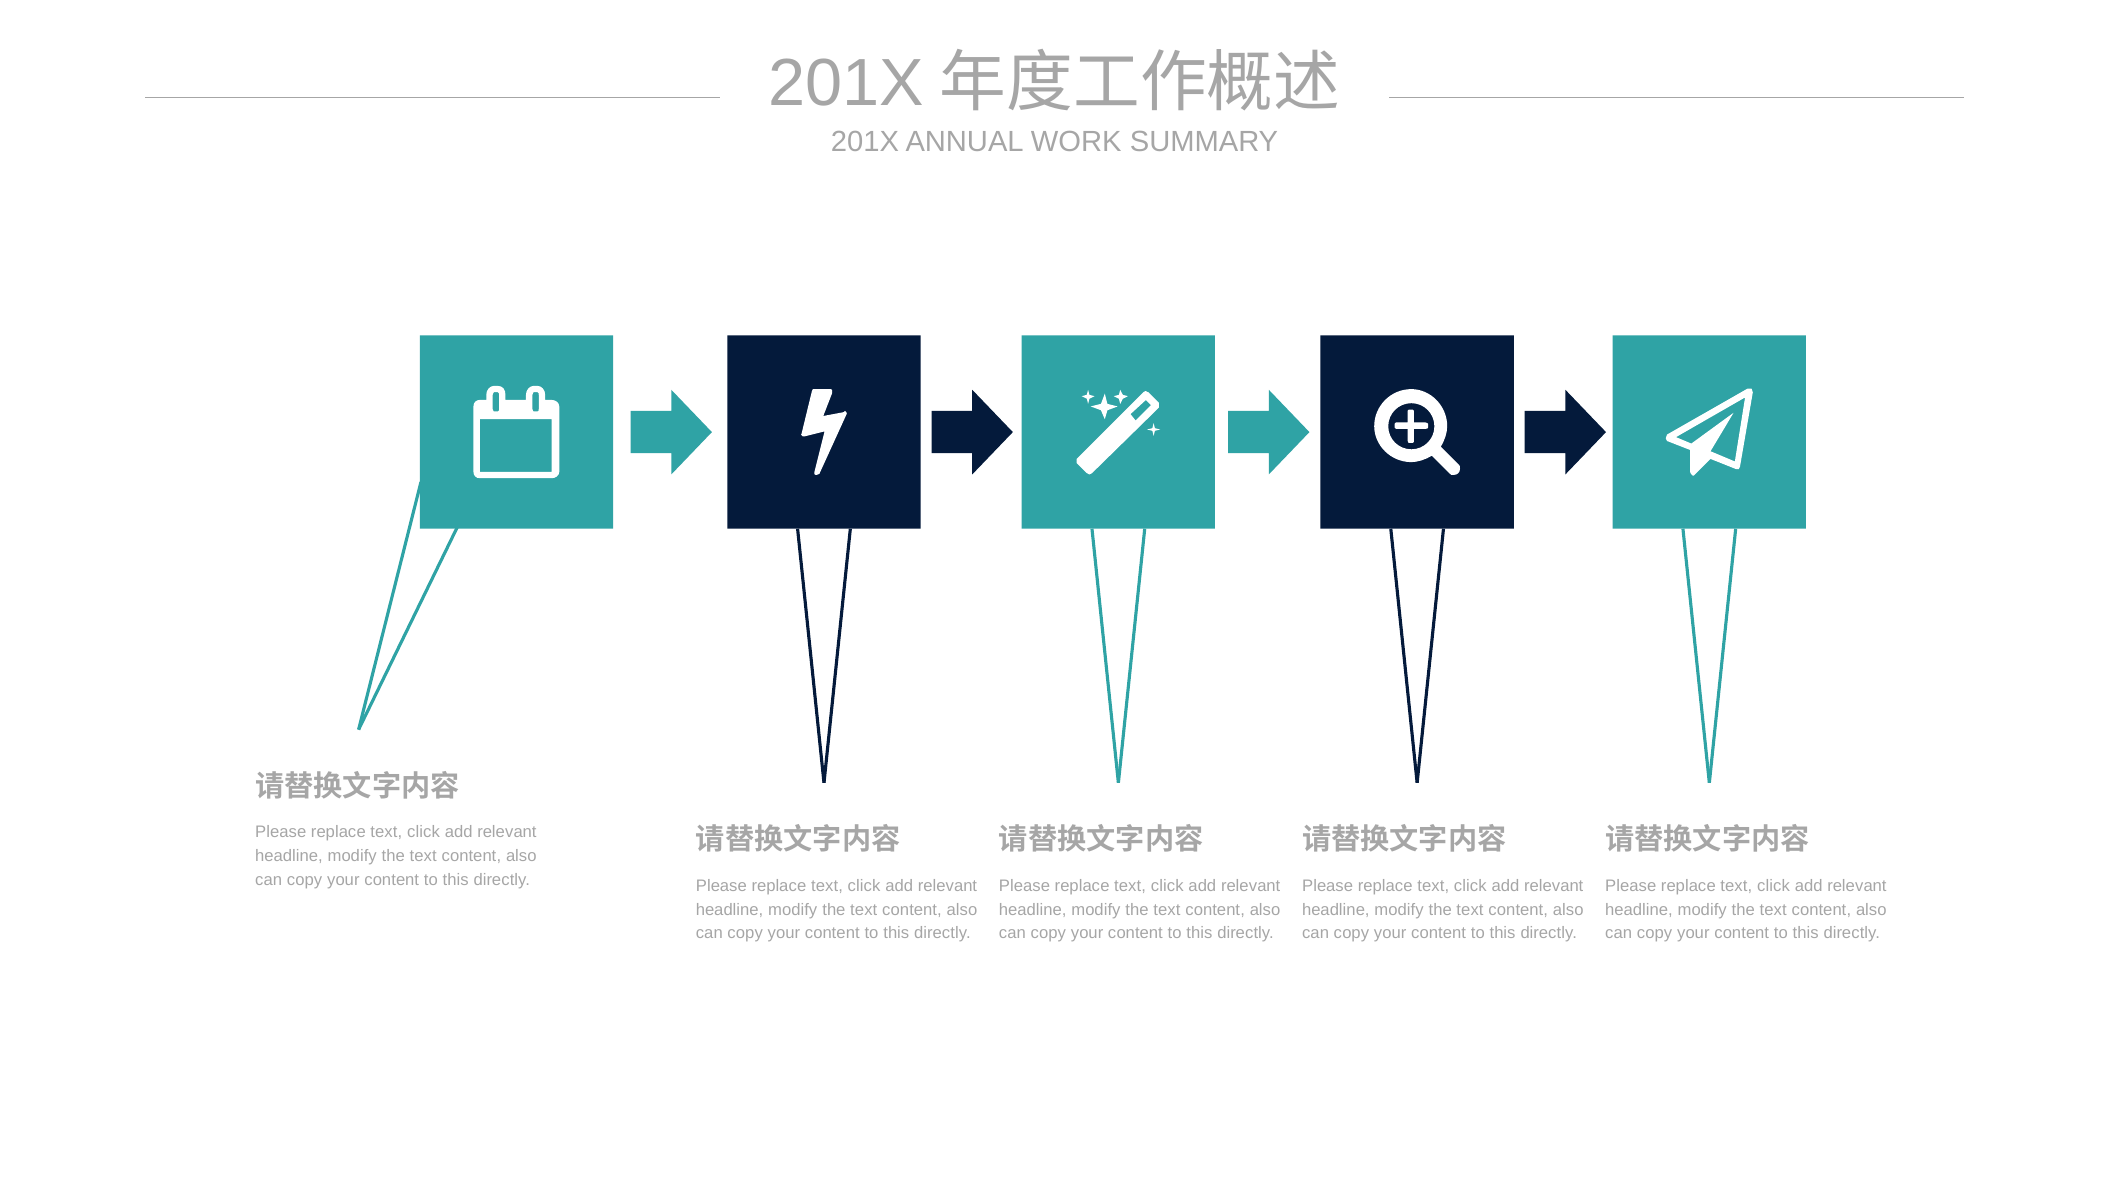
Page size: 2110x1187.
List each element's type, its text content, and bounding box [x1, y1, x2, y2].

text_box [1612, 335, 1806, 529]
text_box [375, 483, 429, 738]
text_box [797, 529, 851, 783]
text_box Please replace text, click add relevant headline, modify the text content, also can copy your content to this directly. [1302, 870, 1590, 943]
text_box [727, 335, 921, 529]
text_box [1320, 335, 1514, 529]
text_box 请替换文字内容 [695, 806, 915, 862]
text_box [1390, 529, 1444, 783]
text_box 请替换文字内容 [1302, 806, 1521, 862]
text_box 201X年度工作概述 [730, 38, 1379, 96]
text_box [1021, 335, 1215, 529]
text_box 请替换文字内容 [998, 806, 1218, 862]
text_box 201X ANNUAL WORK SUMMARY [824, 122, 1285, 158]
text_box [1523, 387, 1608, 478]
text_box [1682, 529, 1736, 783]
text_box [629, 387, 714, 478]
text_box 201X年度工作概述 [730, 98, 1379, 119]
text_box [419, 335, 614, 529]
text_box Please replace text, click add relevant headline, modify the text content, also can copy your content to this directly. [998, 870, 1287, 943]
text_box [1092, 529, 1145, 783]
text_box [930, 387, 1015, 478]
text_box [1227, 387, 1311, 478]
text_box Please replace text, click add relevant headline, modify the text content, also can copy your content to this directly. [1605, 870, 1894, 943]
text_box Please replace text, click add relevant headline, modify the text content, also can copy your content to this directly. [695, 870, 984, 943]
text_box 请替换文字内容 [255, 753, 474, 809]
text_box Please replace text, click add relevant headline, modify the text content, also can copy your content to this directly. [255, 817, 544, 890]
text_box 请替换文字内容 [1605, 806, 1824, 862]
